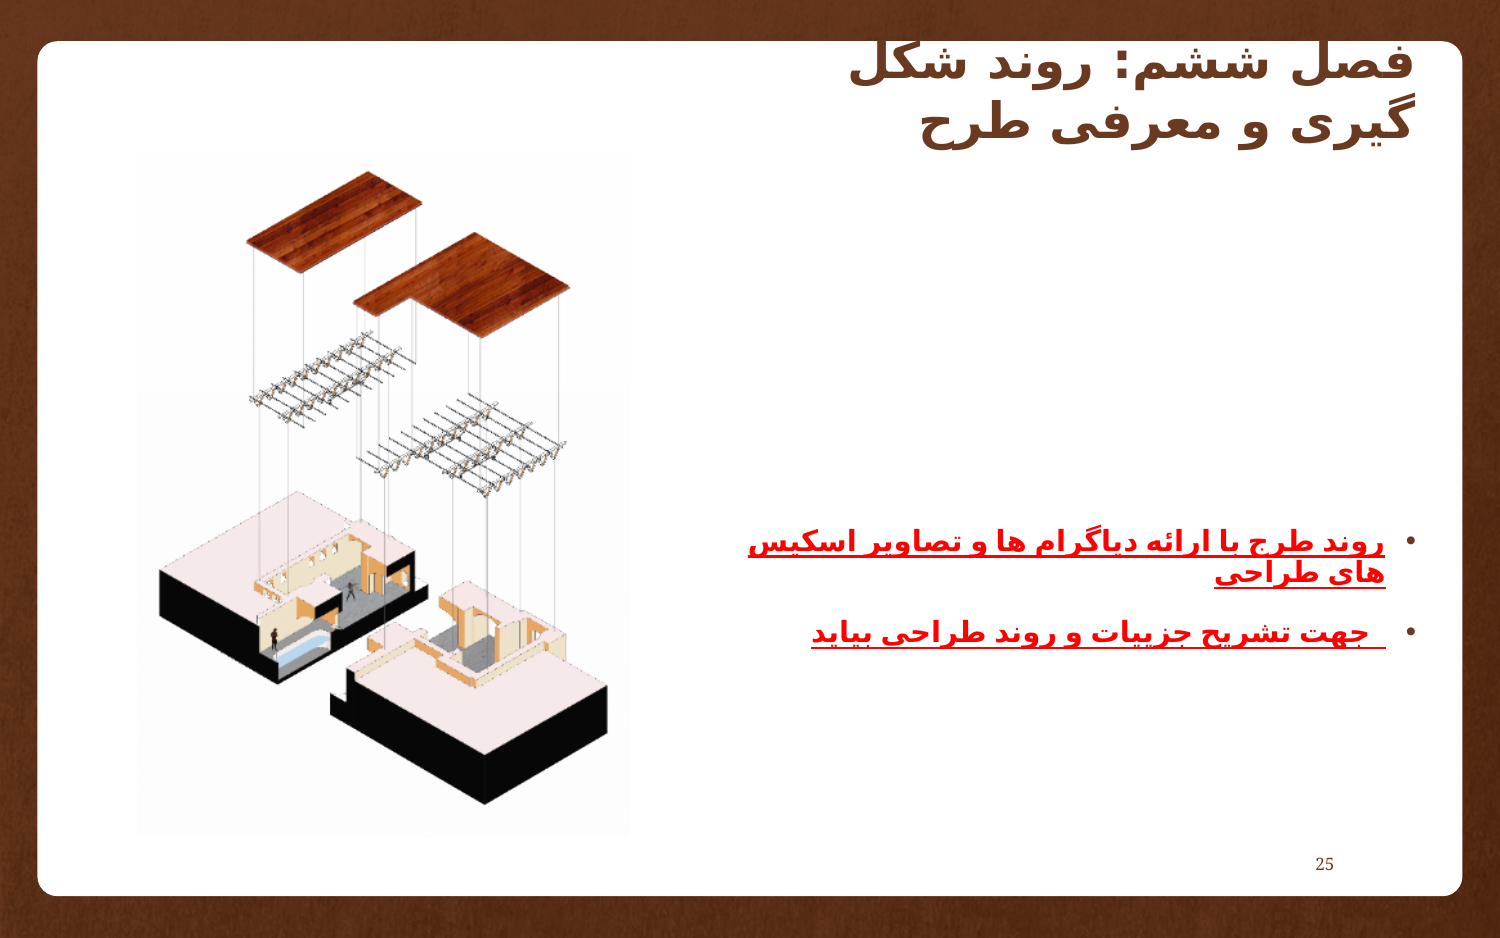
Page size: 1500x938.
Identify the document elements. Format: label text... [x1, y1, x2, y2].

picture [137, 154, 630, 837]
slide_number 25 [1262, 843, 1350, 886]
list روند طرج با ارائه دیاگرام ها و تصاوير اسکيس هاي طراحي جهت تشریح جزییات و روند طراحی بيايد [675, 518, 1432, 844]
title فصل ششم: روند شکل گیری و معرفی طرح [825, 81, 1432, 157]
